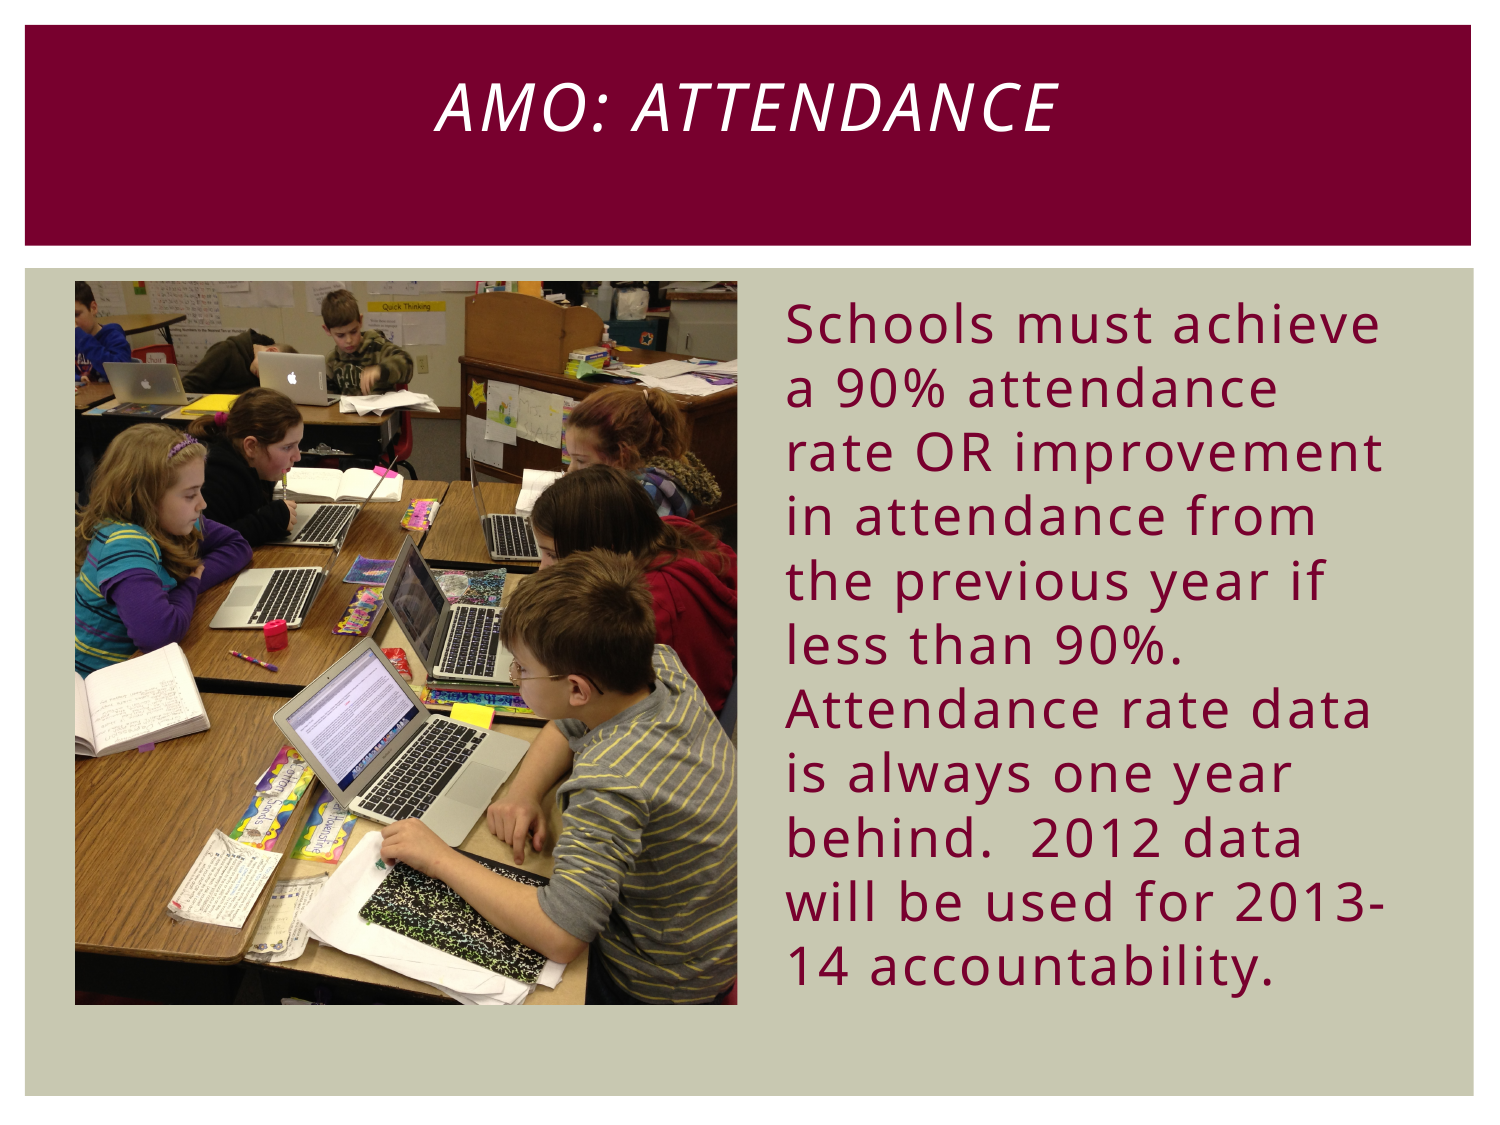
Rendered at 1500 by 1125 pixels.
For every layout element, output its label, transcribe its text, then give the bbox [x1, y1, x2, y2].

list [74, 281, 738, 1006]
title AMO: Attendance [62, 58, 1438, 232]
list Schools must achieve a 90% attendance rate OR improvement in attendance from the previous year if less than 90%. Attendance rate data is always one year behind. 2012 data will be used for 2013-14 accountability. [762, 281, 1425, 1005]
